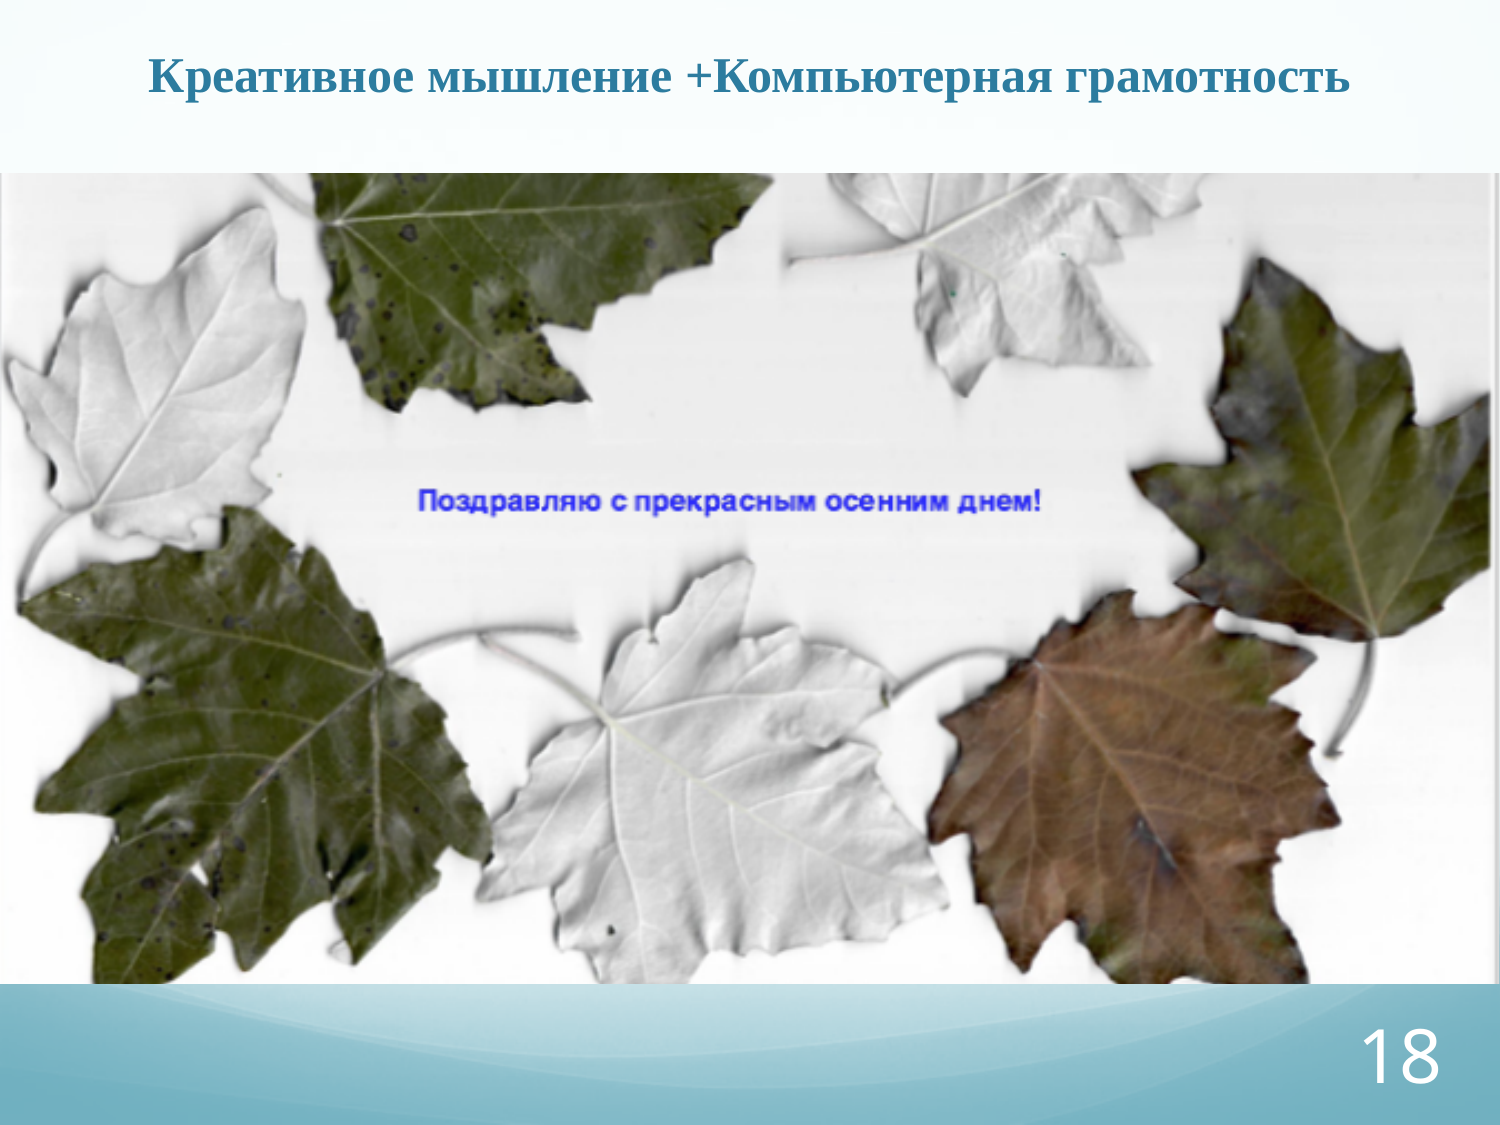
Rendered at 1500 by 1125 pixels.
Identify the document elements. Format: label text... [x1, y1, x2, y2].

footer [43, 1029, 838, 1090]
slide_number 18 [1295, 1029, 1459, 1090]
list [0, 172, 1500, 984]
title Креативное мышление +Компьютерная грамотность [90, 86, 1410, 170]
